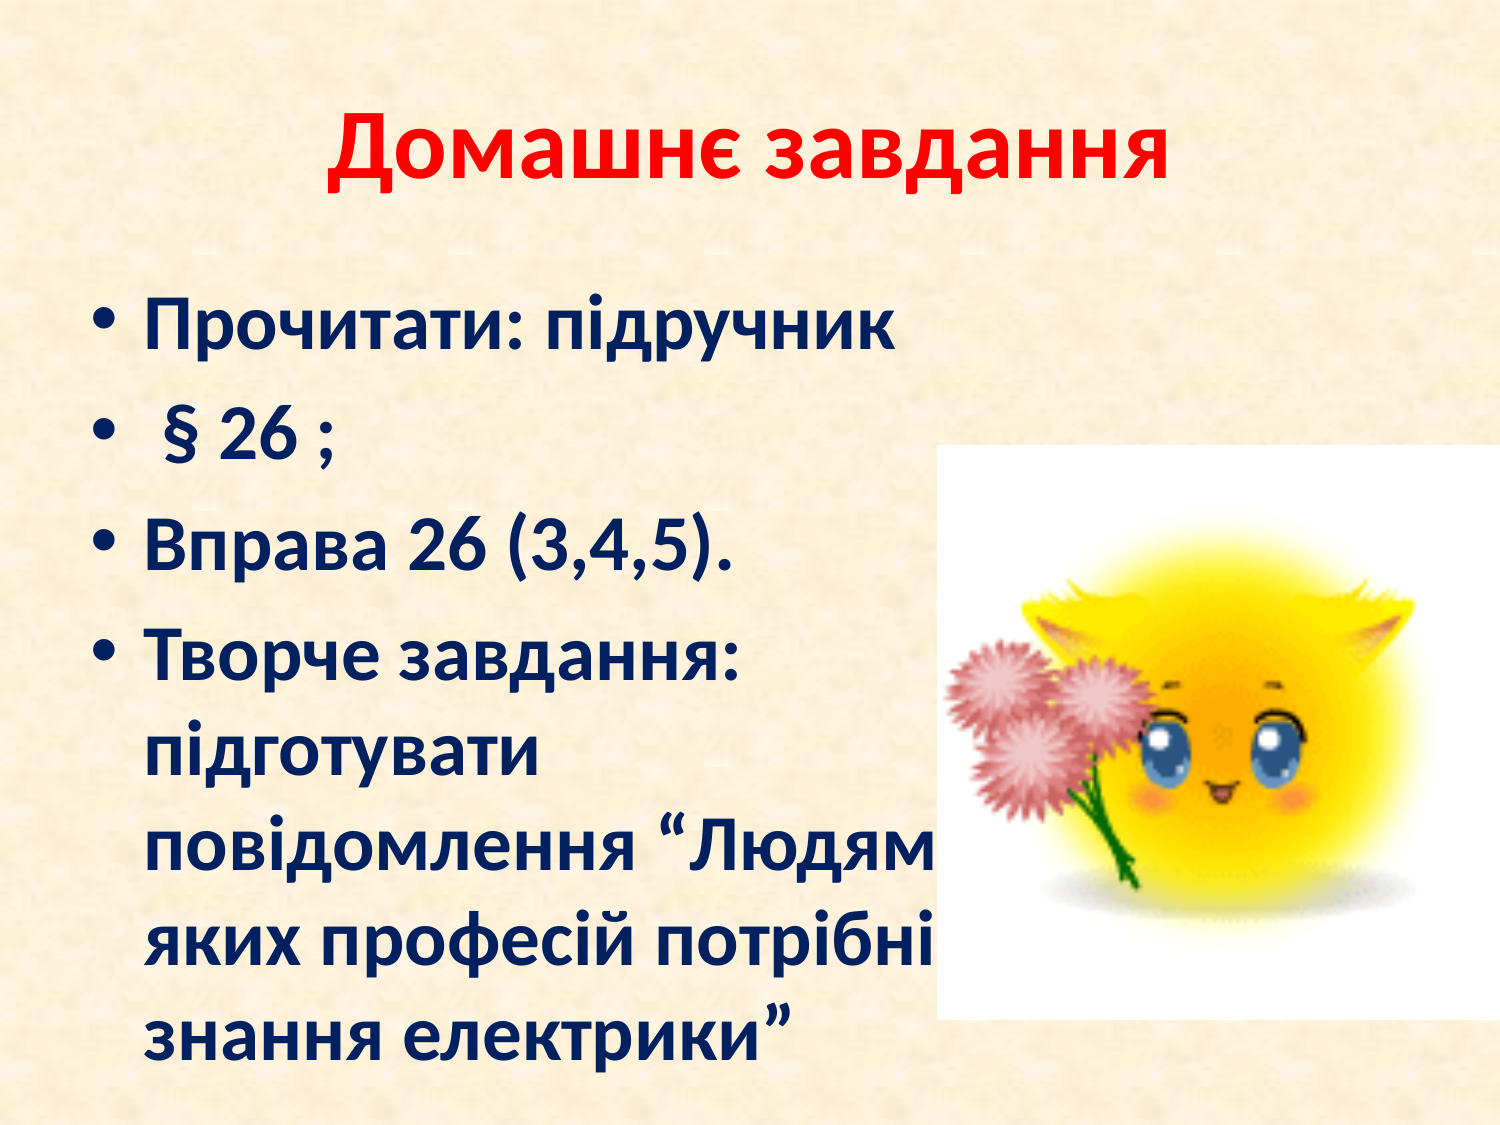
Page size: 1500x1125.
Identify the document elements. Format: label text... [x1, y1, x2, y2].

title Домашнє завдання [75, 45, 1425, 233]
list Прочитати: підручник § 26 ; Вправа 26 (3,4,5). Творче завдання: підготувати повідомлення “Людям яких професій потрібні знання електрики” [75, 262, 1067, 1090]
picture [0, 0, 1500, 1125]
